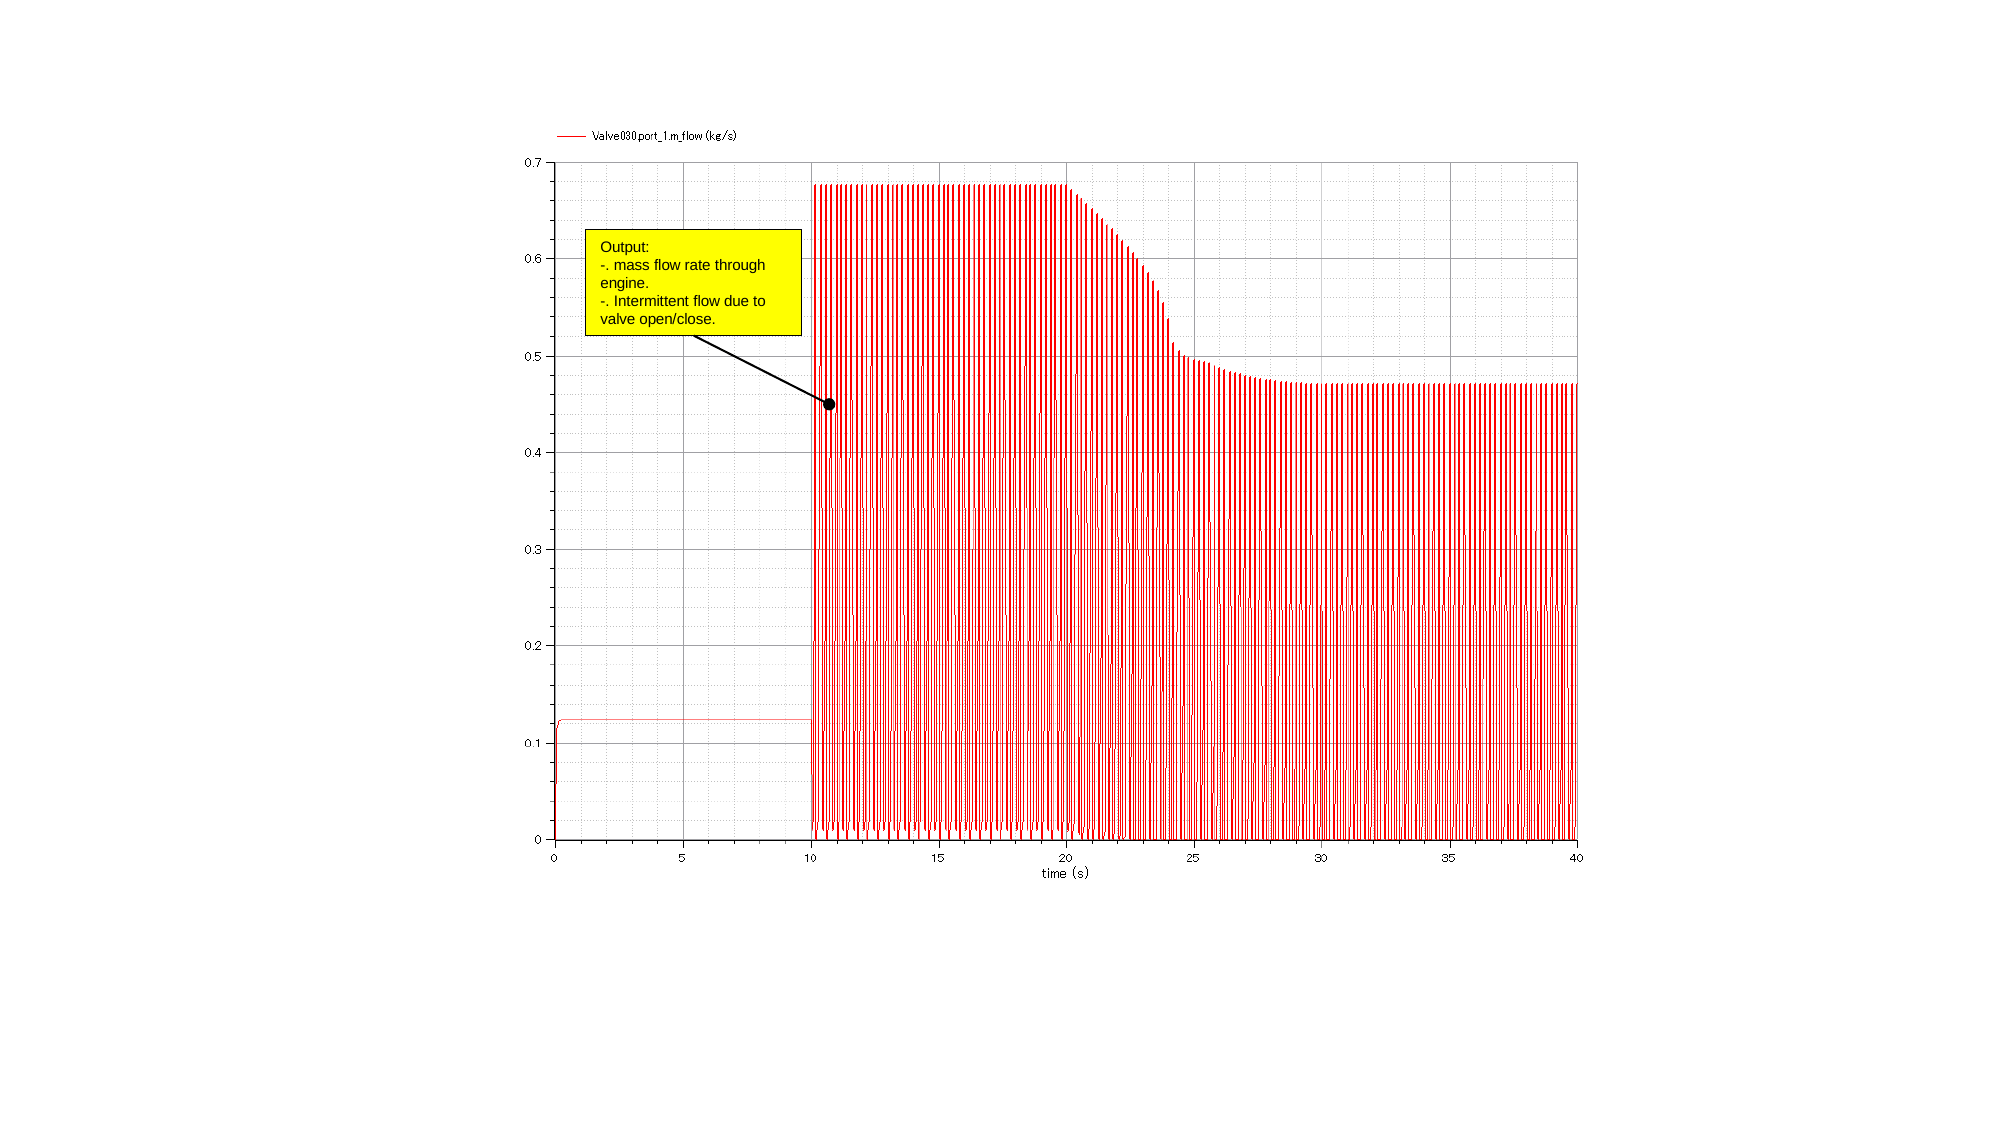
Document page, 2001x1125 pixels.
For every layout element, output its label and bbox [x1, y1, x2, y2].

picture [518, 116, 1590, 884]
text_box [693, 335, 830, 405]
